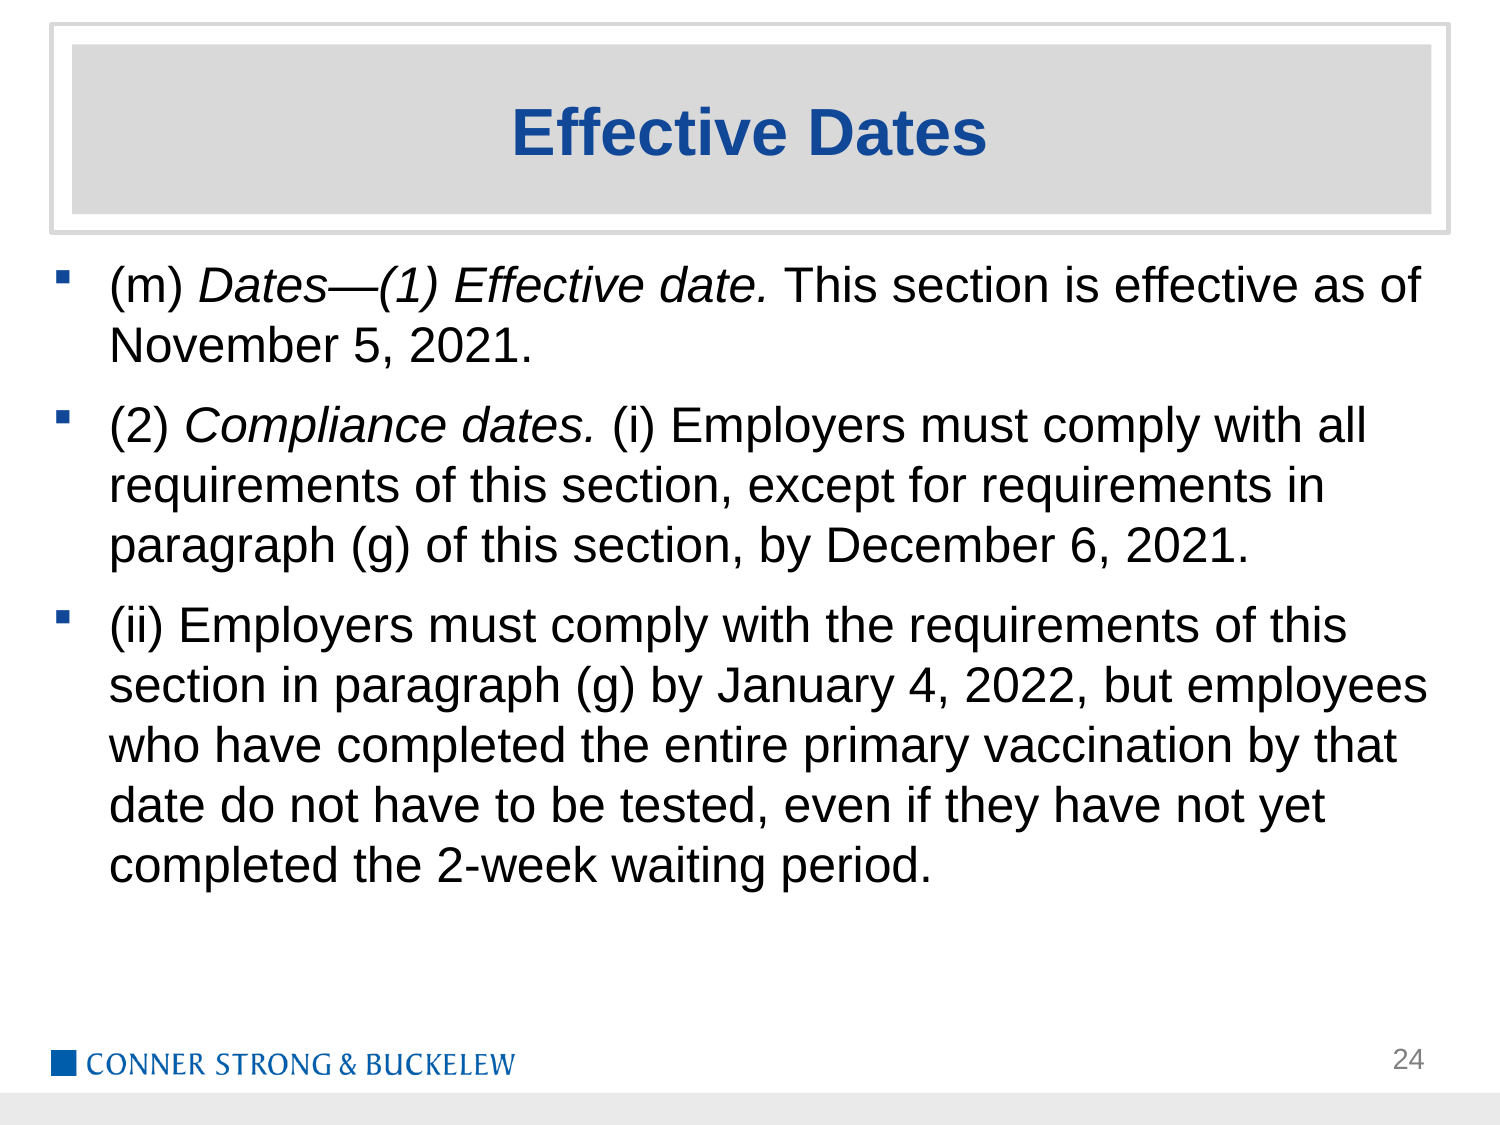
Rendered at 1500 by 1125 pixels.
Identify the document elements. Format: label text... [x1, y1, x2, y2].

list (m) Dates—(1) Effective date. This section is effective as of November 5, 2021. (2) Compliance dates. (i) Employers must comply with all requirements of this section, except for requirements in paragraph (g) of this section, by December 6, 2021. (ii) Employers must comply with the requirements of this section in paragraph (g) by January 4, 2022, but employees who have completed the entire primary vaccination by that date do not have to be tested, even if they have not yet completed the 2-week waiting period. [0, 245, 1451, 935]
picture [51, 1050, 515, 1076]
title Effective Dates [71, 44, 1429, 215]
